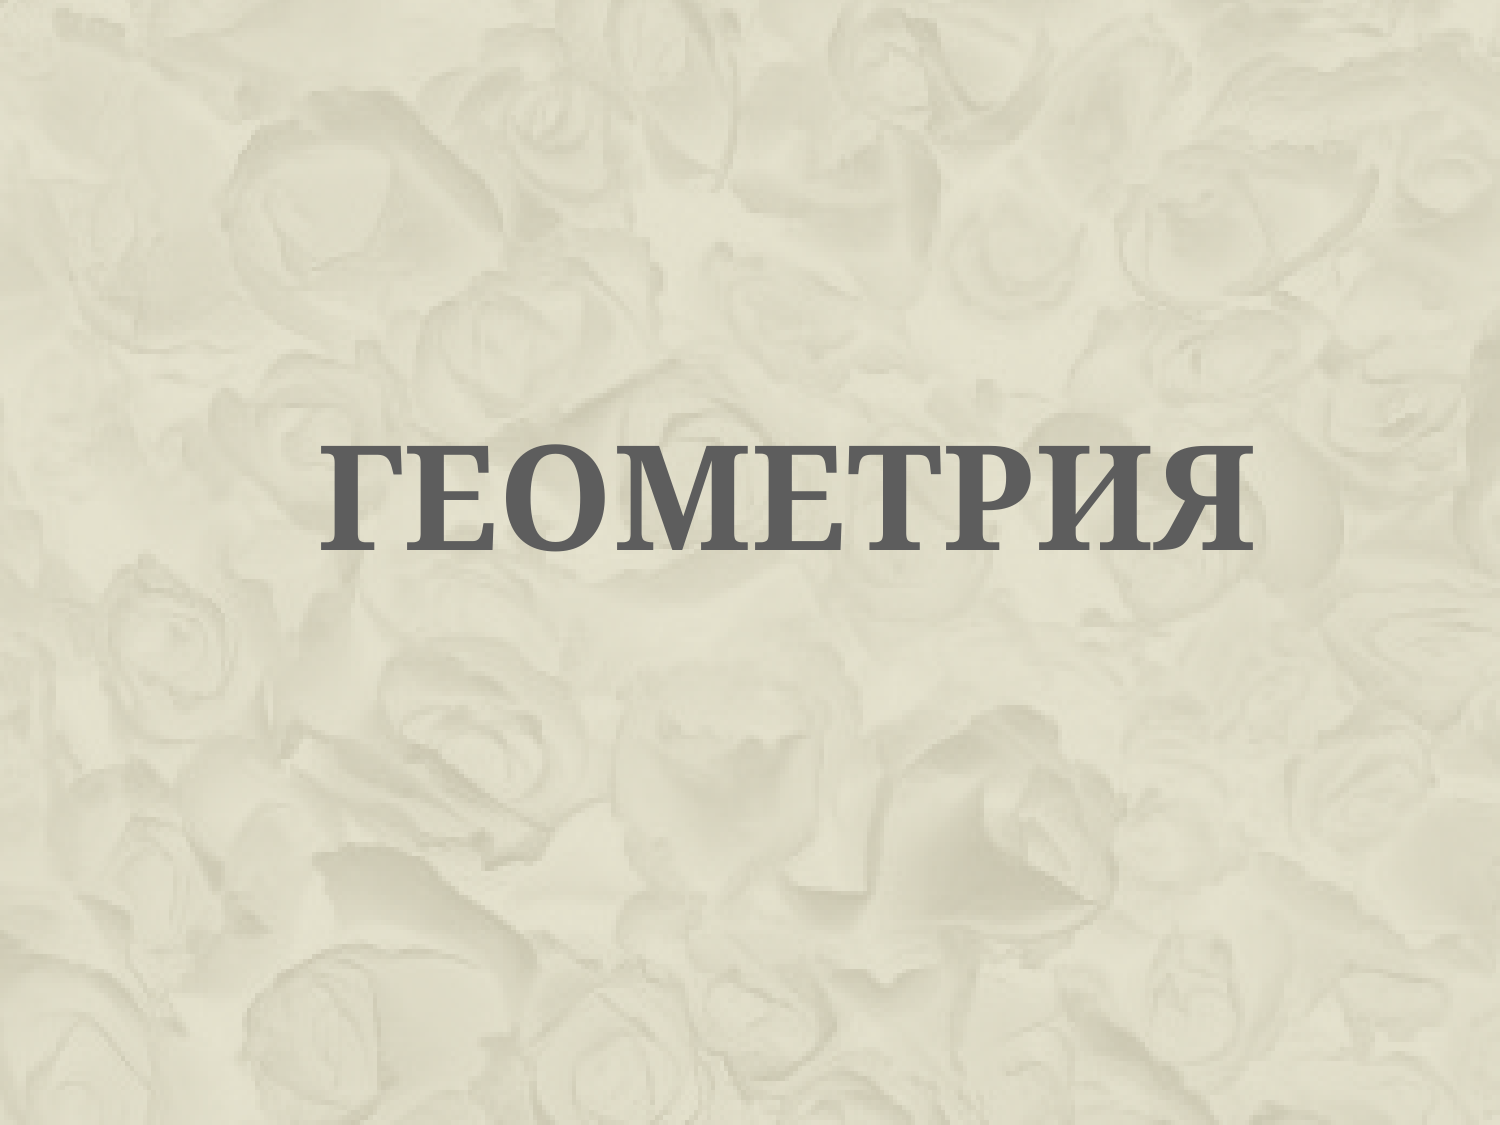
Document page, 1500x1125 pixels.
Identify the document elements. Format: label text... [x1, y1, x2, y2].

title ГЕОМЕТРИЯ [137, 346, 1438, 638]
